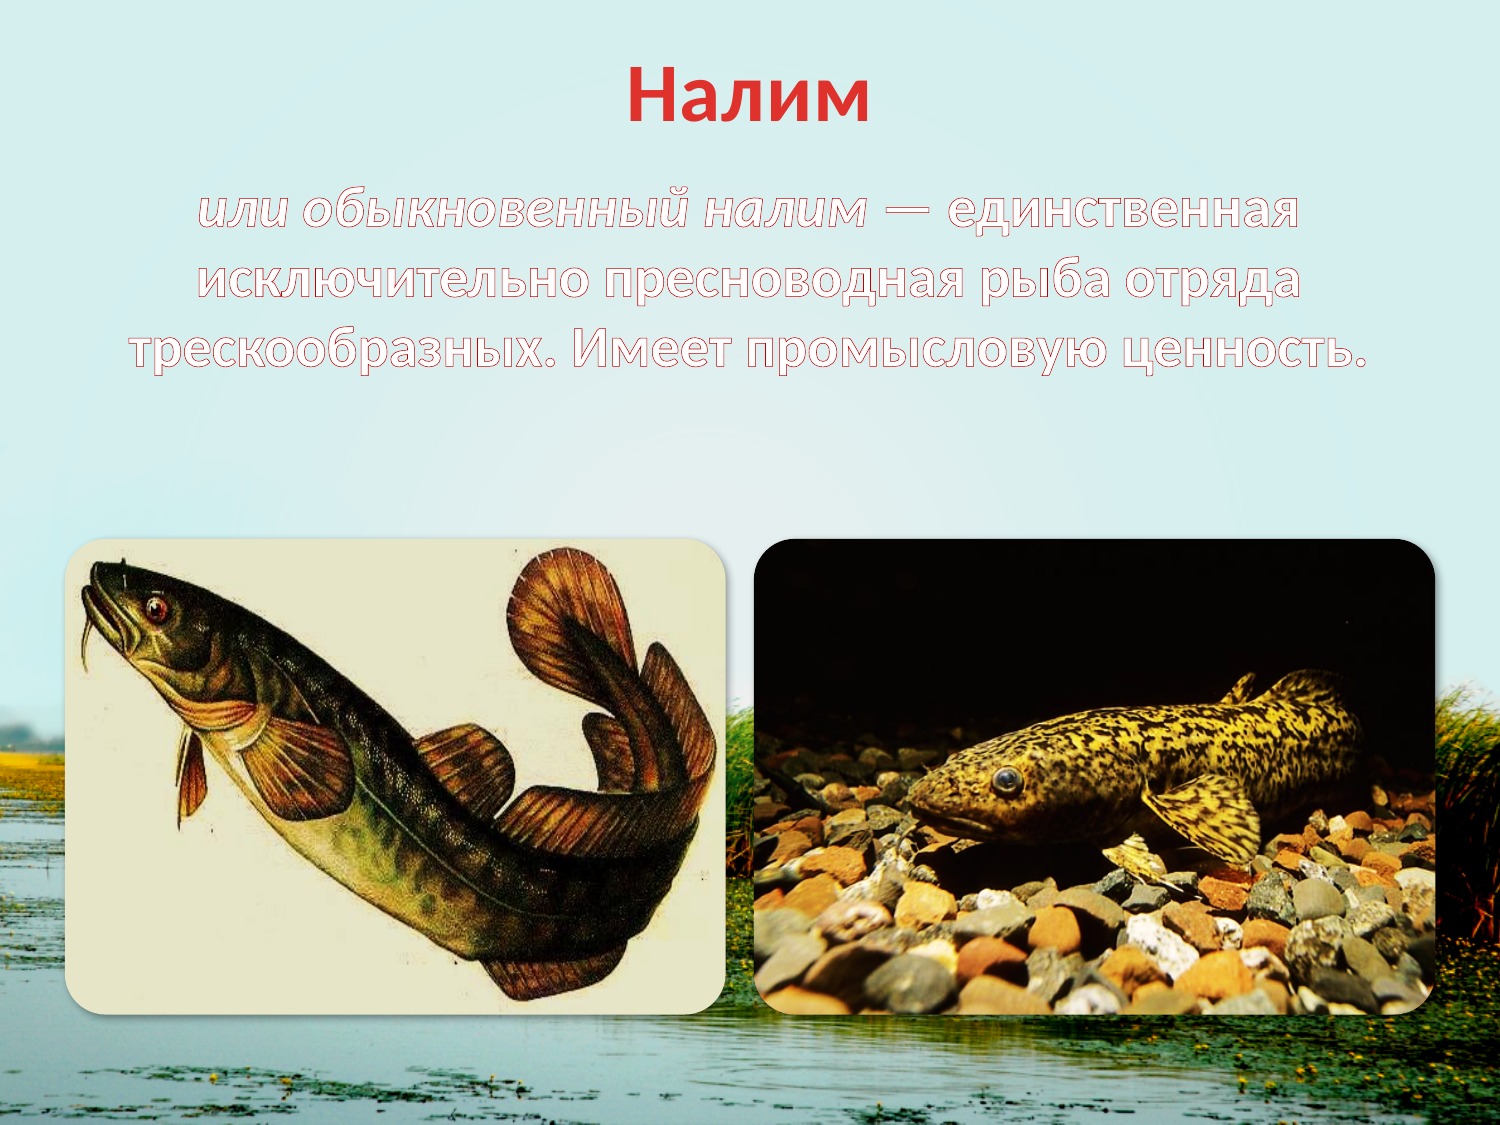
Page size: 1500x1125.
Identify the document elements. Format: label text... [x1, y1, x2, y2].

text_box Налим [100, 30, 1400, 146]
text_box или обыкновенный налим — единственная исключительно пресноводная рыба отряда трескообразных. Имеет промысловую ценность. [98, 160, 1399, 386]
picture [0, 0, 1500, 1125]
